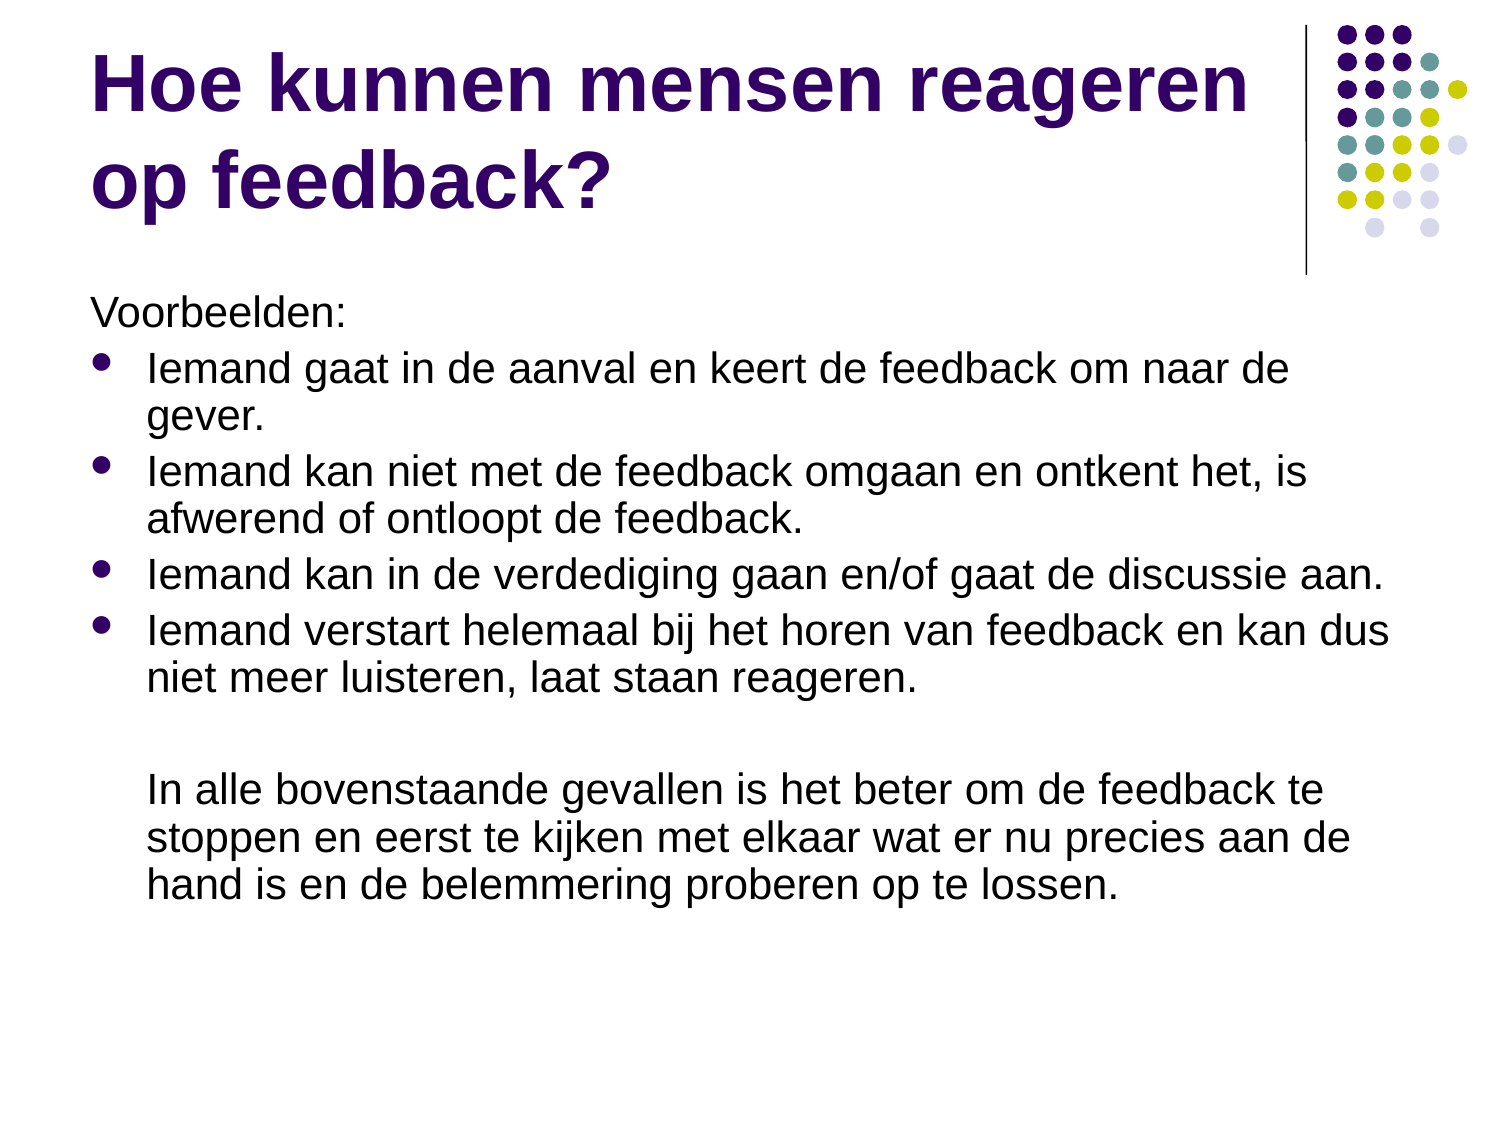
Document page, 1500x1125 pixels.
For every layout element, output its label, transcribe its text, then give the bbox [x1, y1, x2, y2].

title Hoe kunnen mensen reageren op feedback? [75, 20, 1313, 233]
list Voorbeelden: Iemand gaat in de aanval en keert de feedback om naar de gever. Iemand kan niet met de feedback omgaan en ontkent het, is afwerend of ontloopt de feedback. Iemand kan in de verdediging gaan en/of gaat de discussie aan. Iemand verstart helemaal bij het horen van feedback en kan dus niet meer luisteren, laat staan reageren. In alle bovenstaande gevallen is het beter om de feedback te stoppen en eerst te kijken met elkaar wat er nu precies aan de hand is en de belemmering proberen op te lossen. [75, 282, 1425, 1006]
